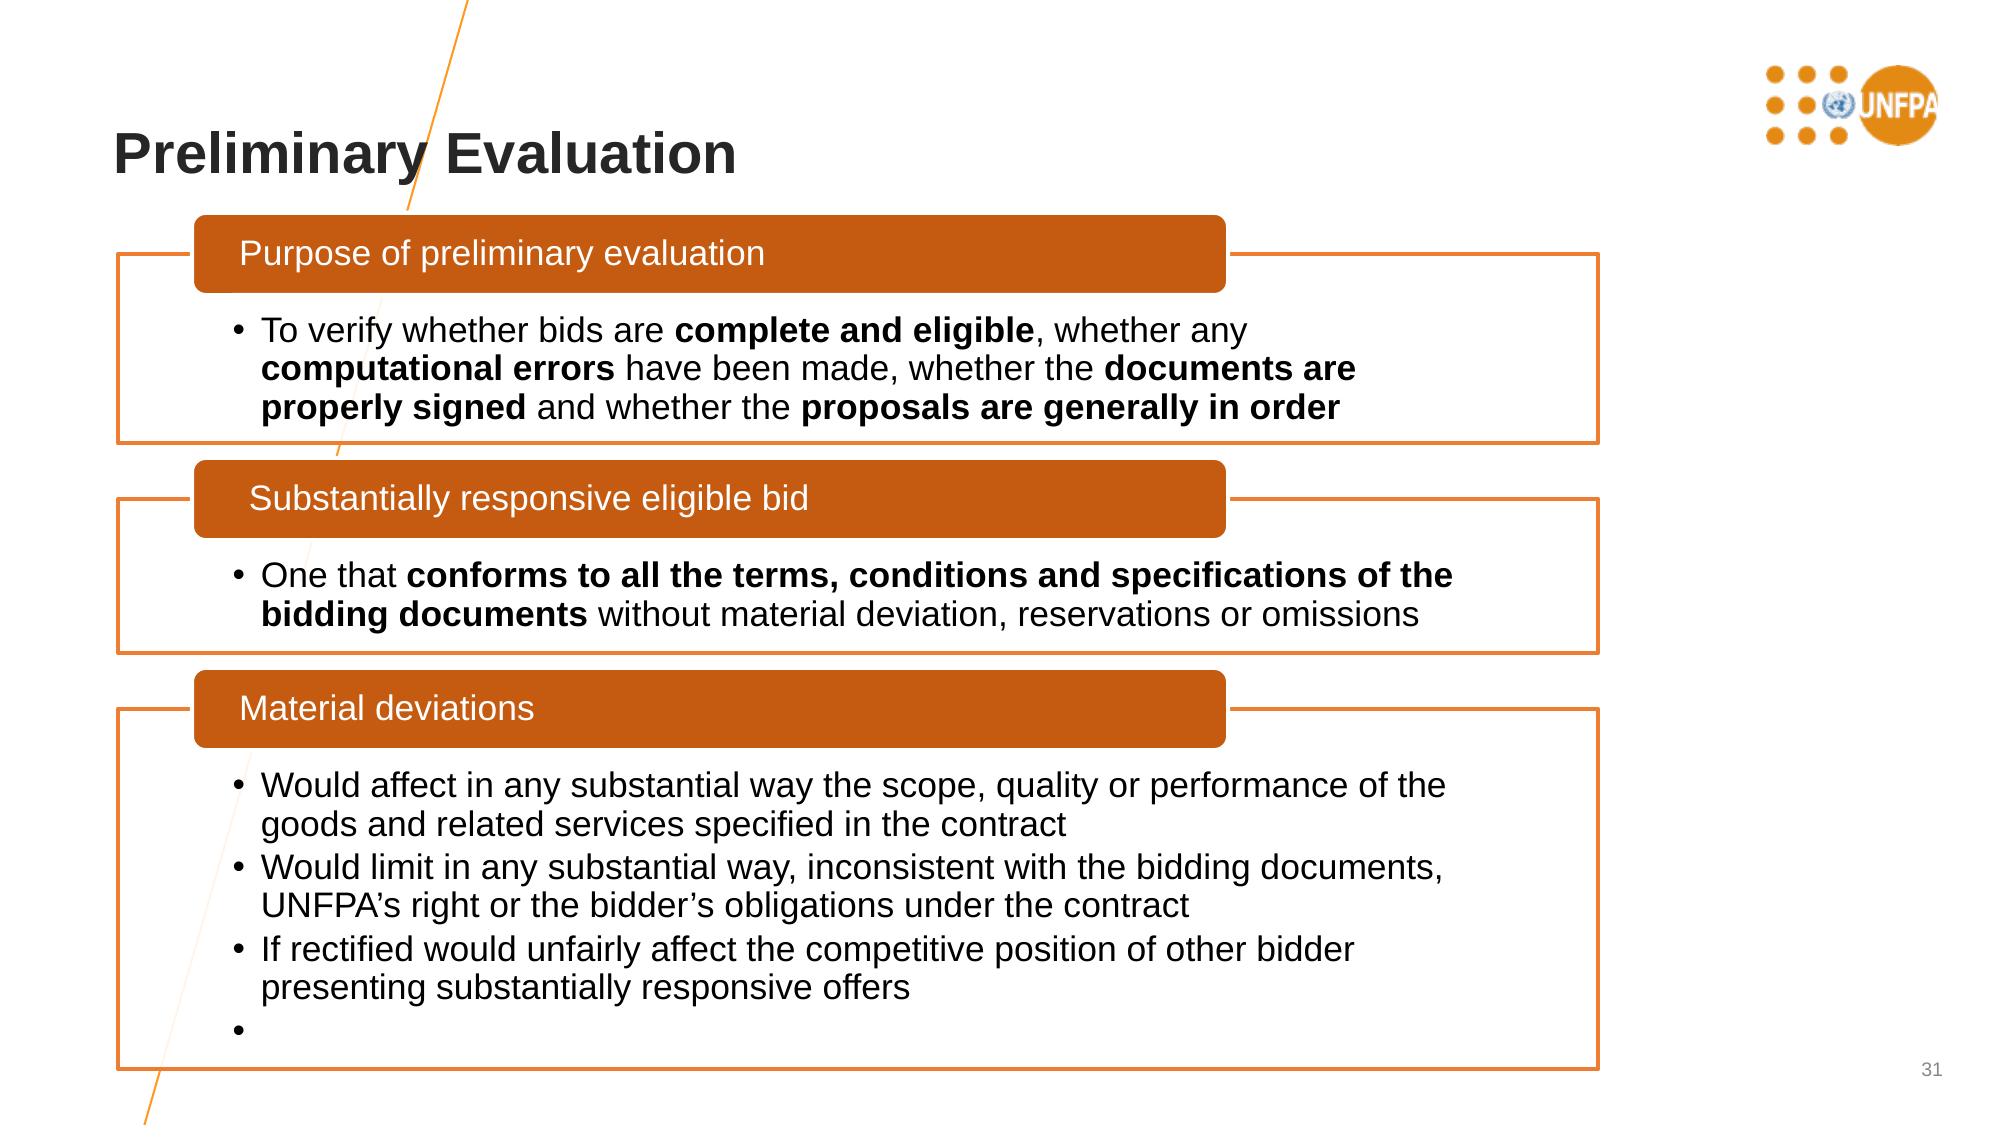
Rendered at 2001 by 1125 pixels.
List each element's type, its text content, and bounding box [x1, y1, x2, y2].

picture [1766, 65, 1939, 146]
slide_number 31 [1887, 1051, 1958, 1086]
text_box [117, 196, 1599, 1086]
title Preliminary Evaluation [98, 18, 1647, 310]
